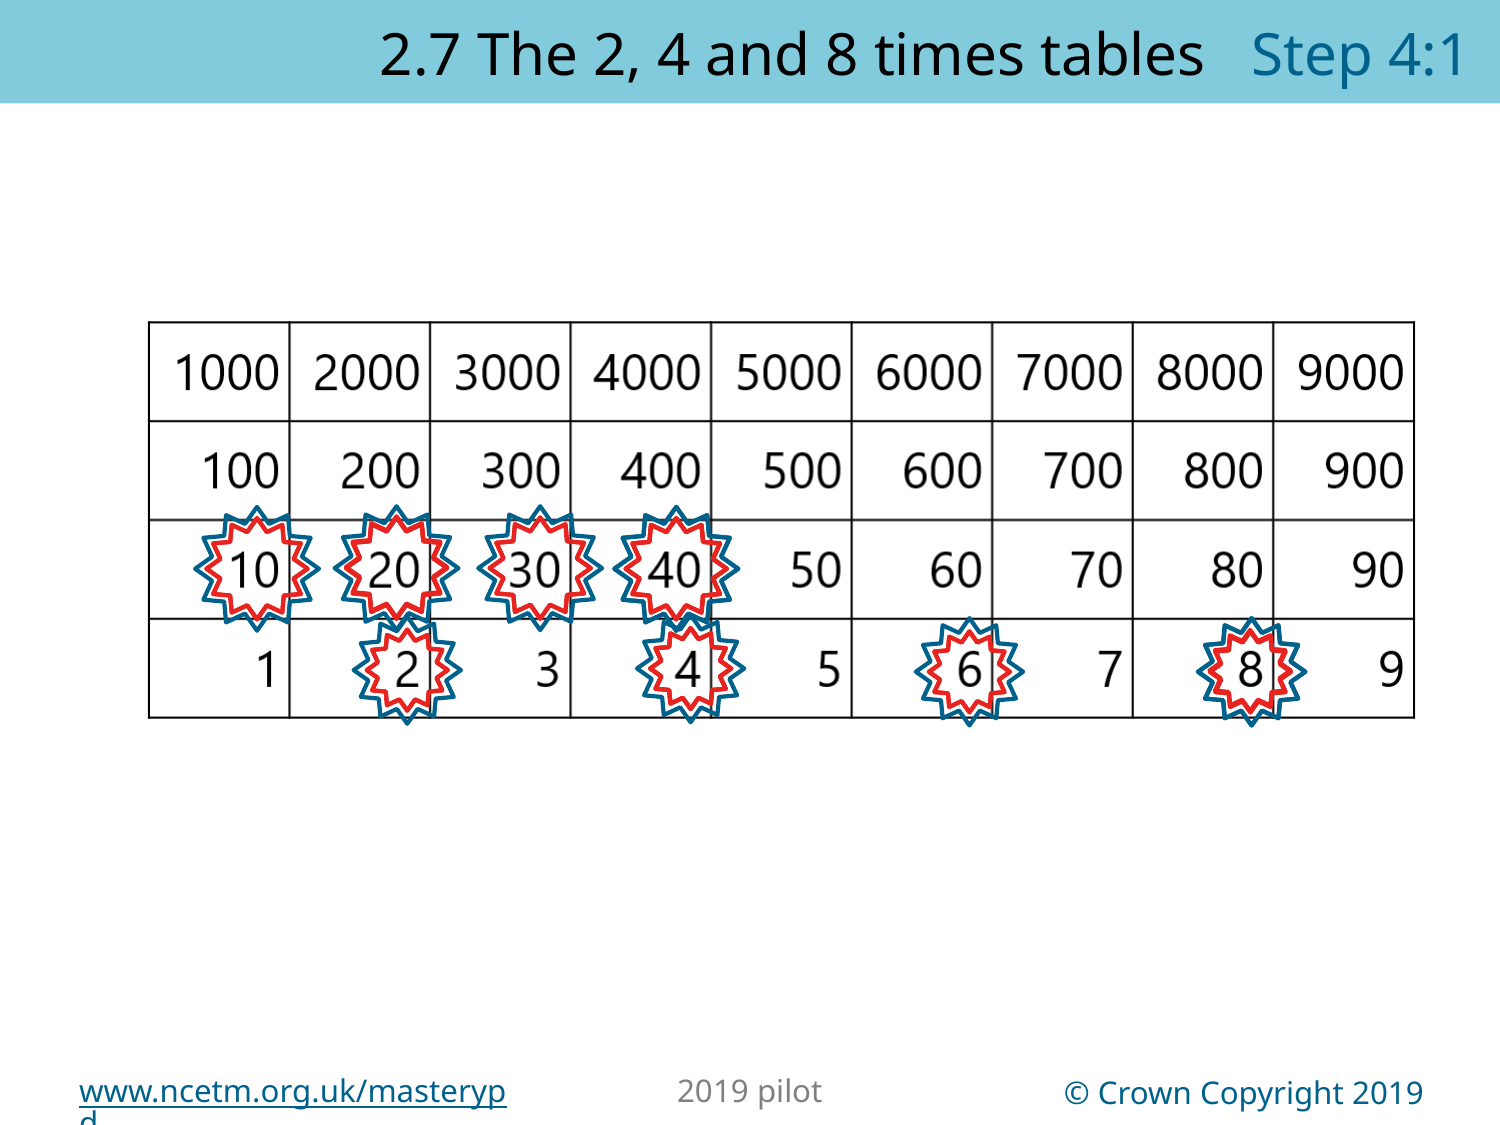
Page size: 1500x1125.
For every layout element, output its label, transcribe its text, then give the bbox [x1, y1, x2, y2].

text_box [636, 614, 745, 723]
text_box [478, 506, 603, 631]
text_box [614, 506, 739, 631]
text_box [915, 617, 1024, 726]
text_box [194, 506, 320, 631]
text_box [1197, 617, 1306, 726]
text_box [334, 506, 459, 631]
picture [147, 321, 1417, 728]
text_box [353, 616, 462, 724]
list 2.7 The 2, 4 and 8 times tables Step 4:1 [0, 0, 1500, 104]
